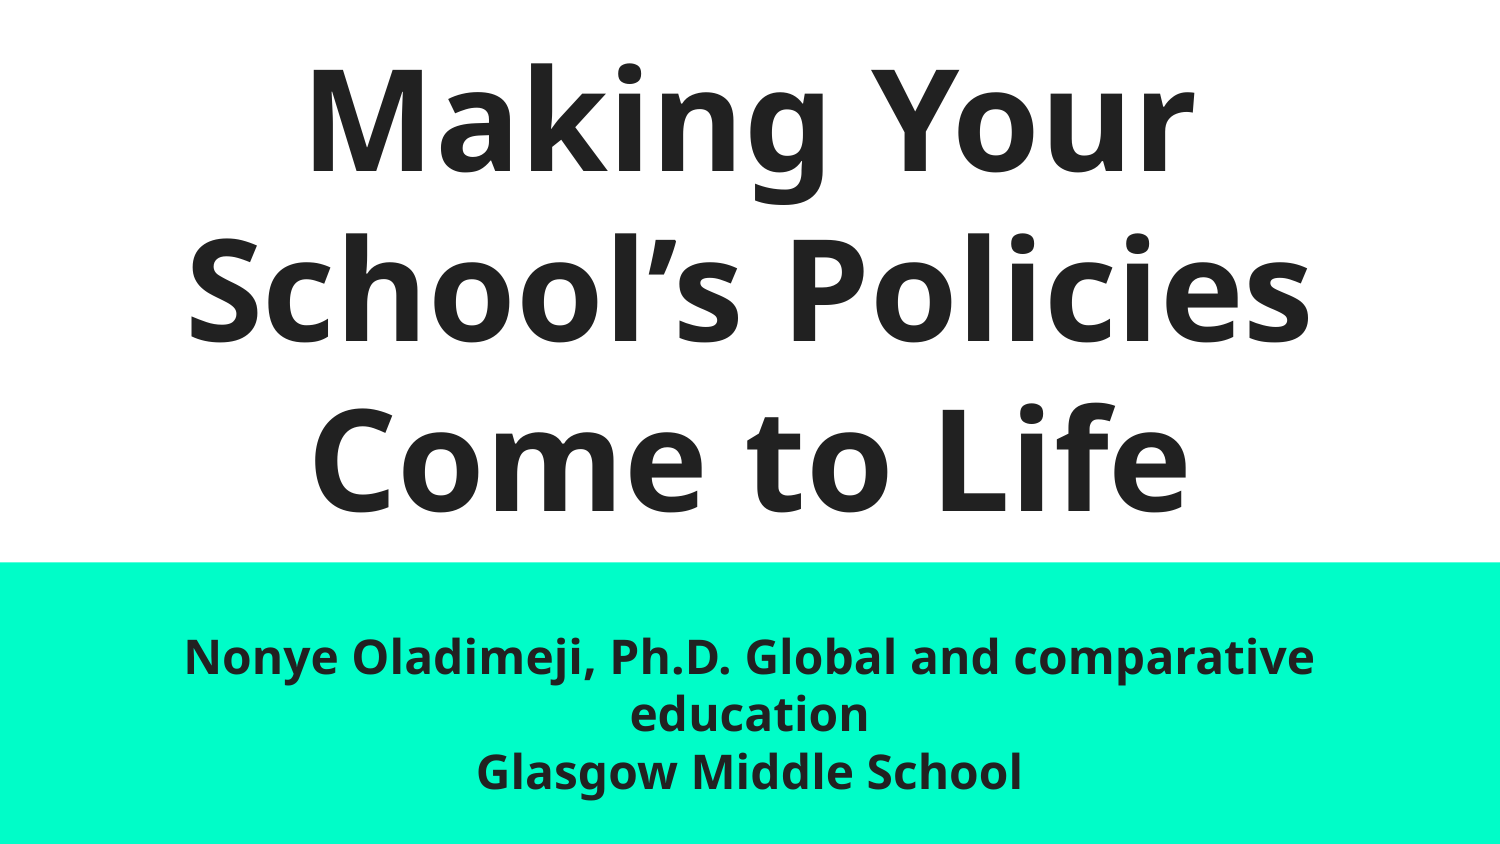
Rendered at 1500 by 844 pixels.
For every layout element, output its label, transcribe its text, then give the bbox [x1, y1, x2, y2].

subtitle Nonye Oladimeji, Ph.D. Global and comparative education Glasgow Middle School [51, 638, 1449, 787]
title Making Your School’s Policies Come to Life [51, 64, 1449, 506]
